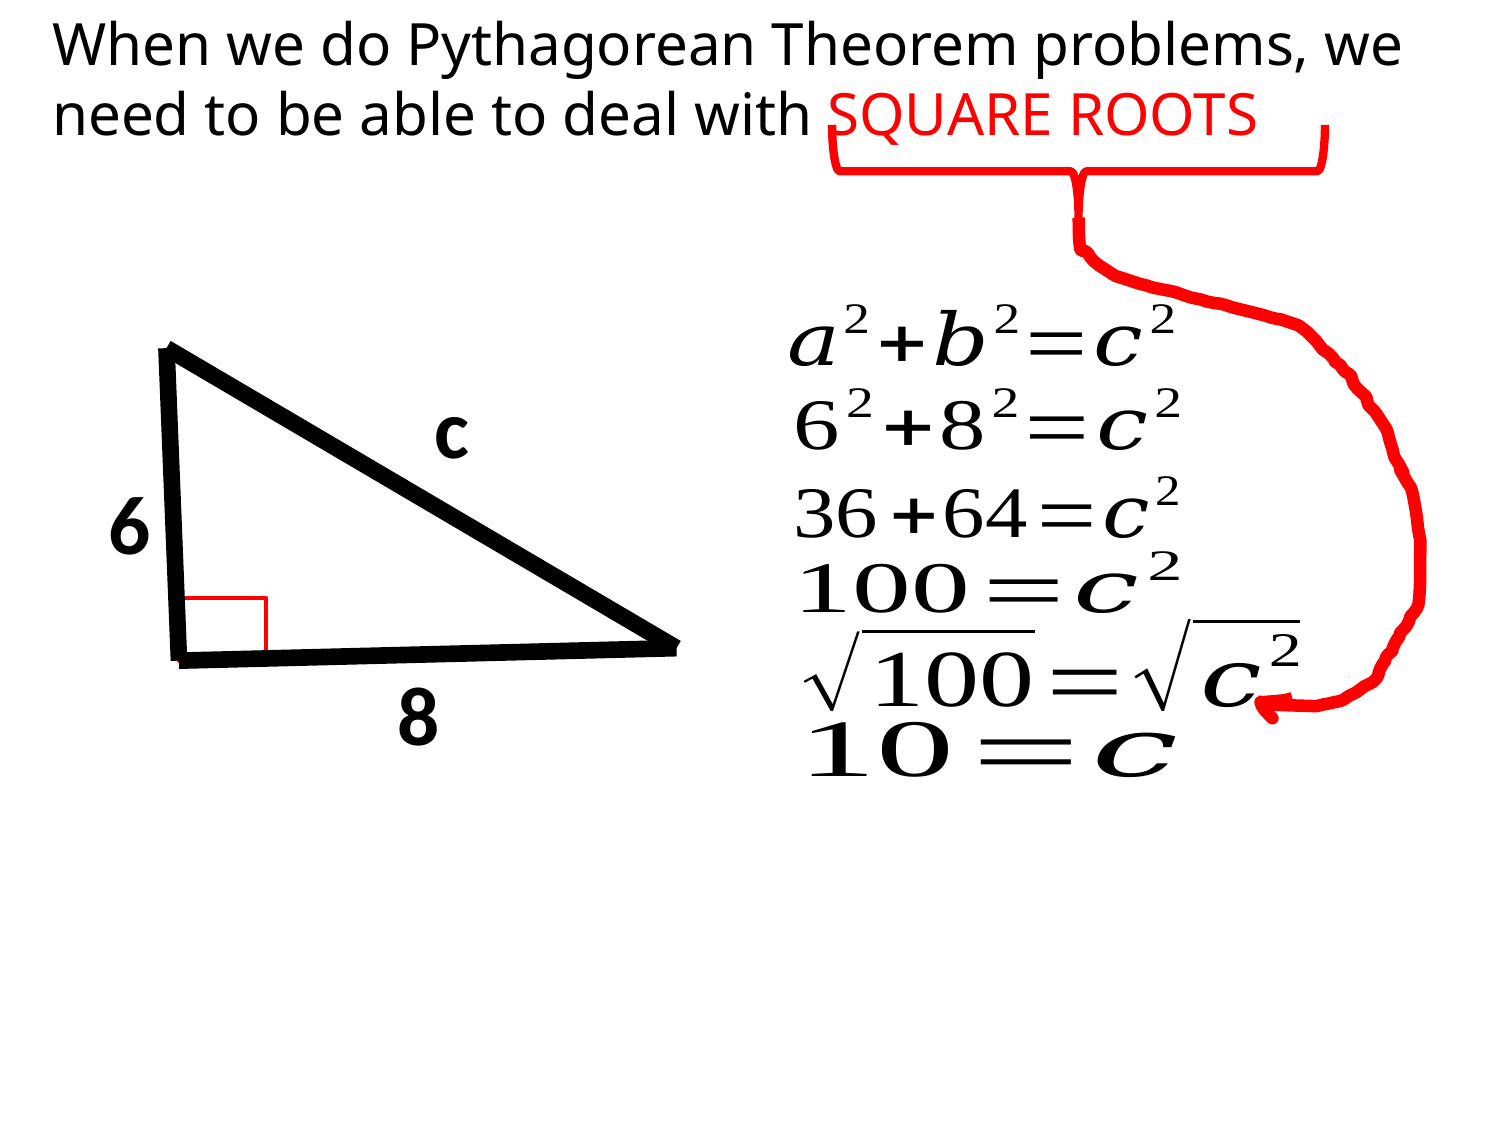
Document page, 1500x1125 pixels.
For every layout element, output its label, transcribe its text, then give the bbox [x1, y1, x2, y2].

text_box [93, 347, 677, 771]
text_box [831, 124, 1326, 219]
text_box [1076, 217, 1423, 721]
text_box When we do Pythagorean Theorem problems, we need to be able to deal with SQUARE ROOTS [37, 0, 1500, 155]
